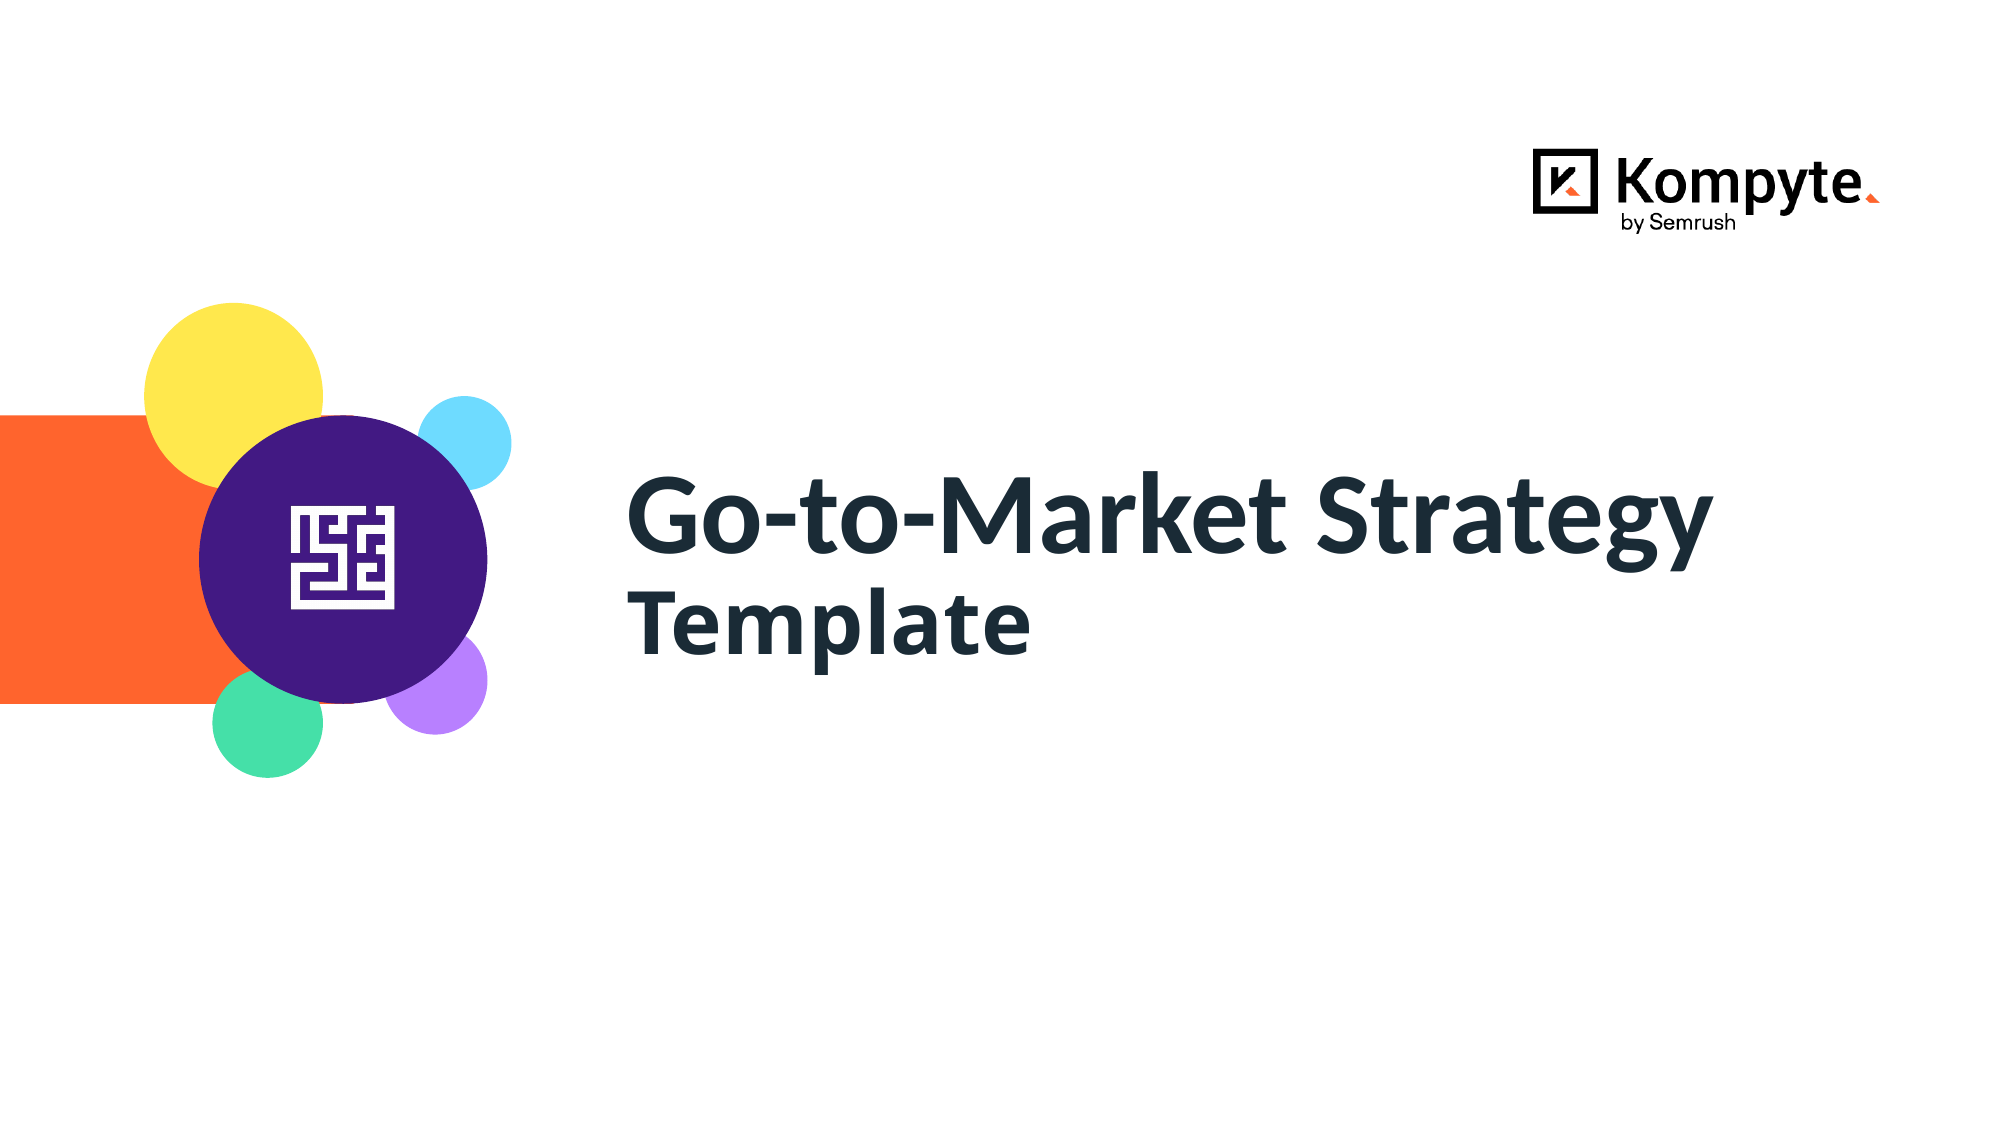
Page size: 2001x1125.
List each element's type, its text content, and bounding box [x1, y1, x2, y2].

title Go-to-Market Strategy Template [611, 430, 2000, 696]
picture [1533, 148, 1884, 234]
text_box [0, 302, 512, 778]
